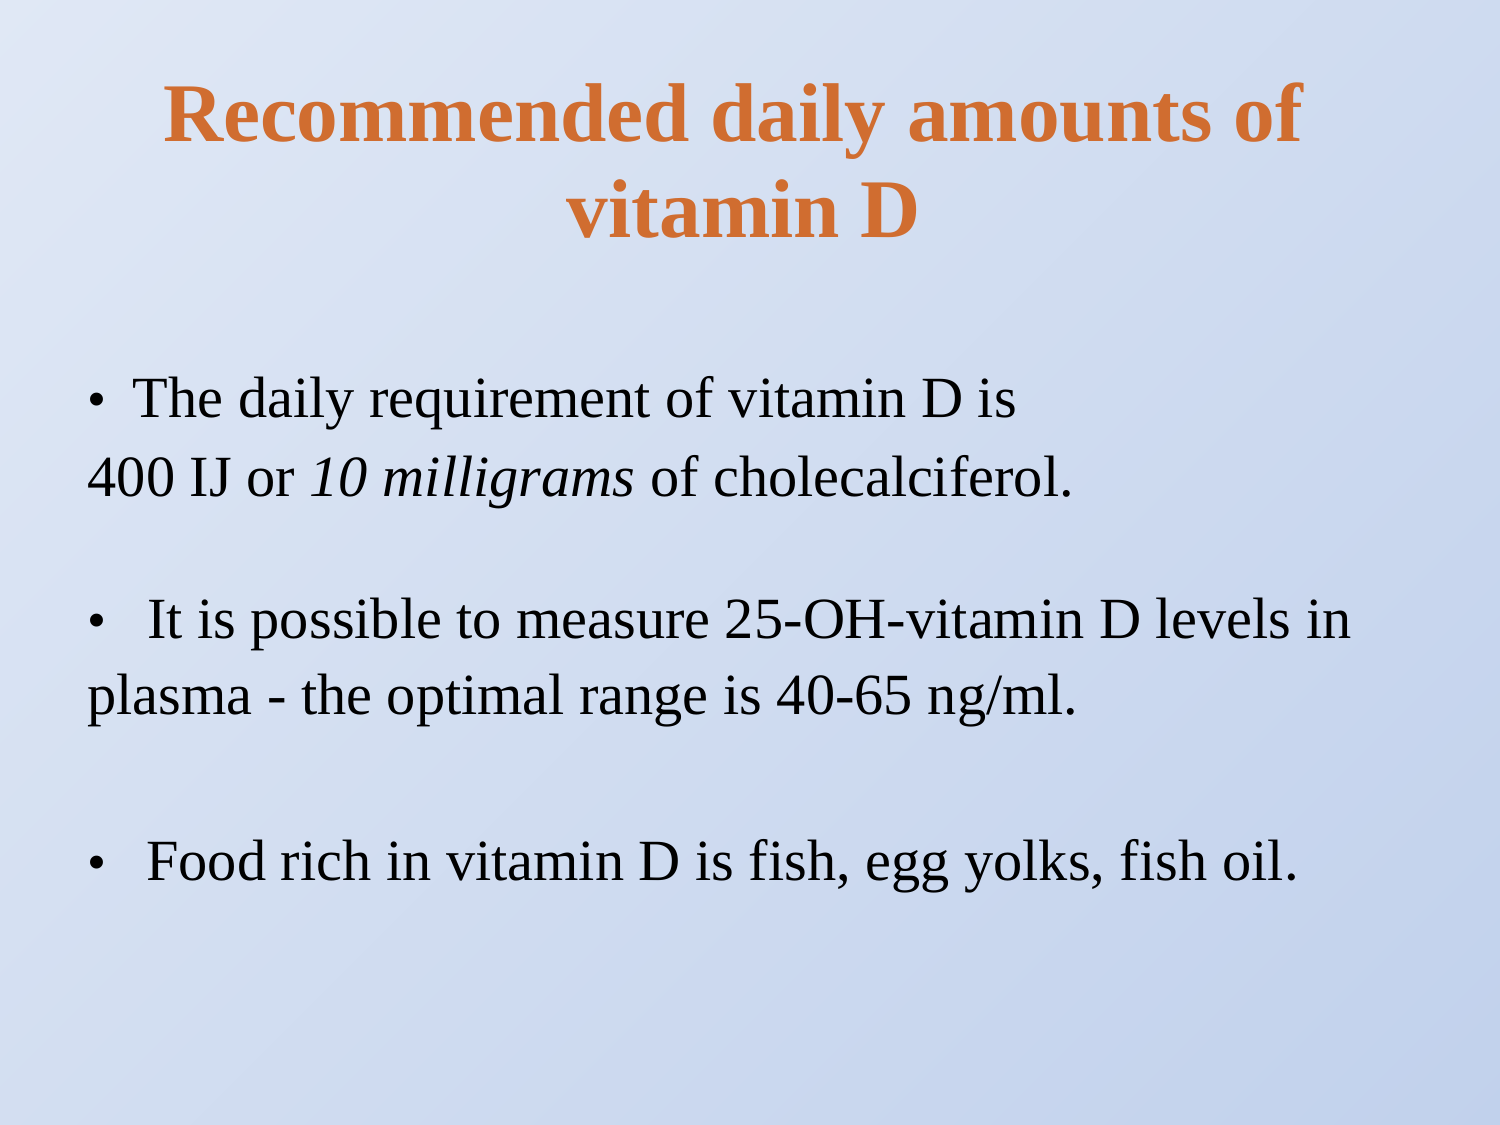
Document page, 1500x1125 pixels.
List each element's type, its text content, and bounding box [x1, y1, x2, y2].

text_box • The daily requirement of vitamin D is 400 IJ or 10 milligrams of cholecalciferol. [87, 349, 1463, 667]
text_box • It is possible to measure 25-OH-vitamin D levels in plasma - the optimal range is 40-65 ng/ml. [87, 573, 1400, 804]
text_box Recommended daily amounts of vitamin D [37, 62, 1450, 255]
text_box • Food rich in vitamin D is fish, egg yolks, fish oil. [87, 810, 1306, 974]
